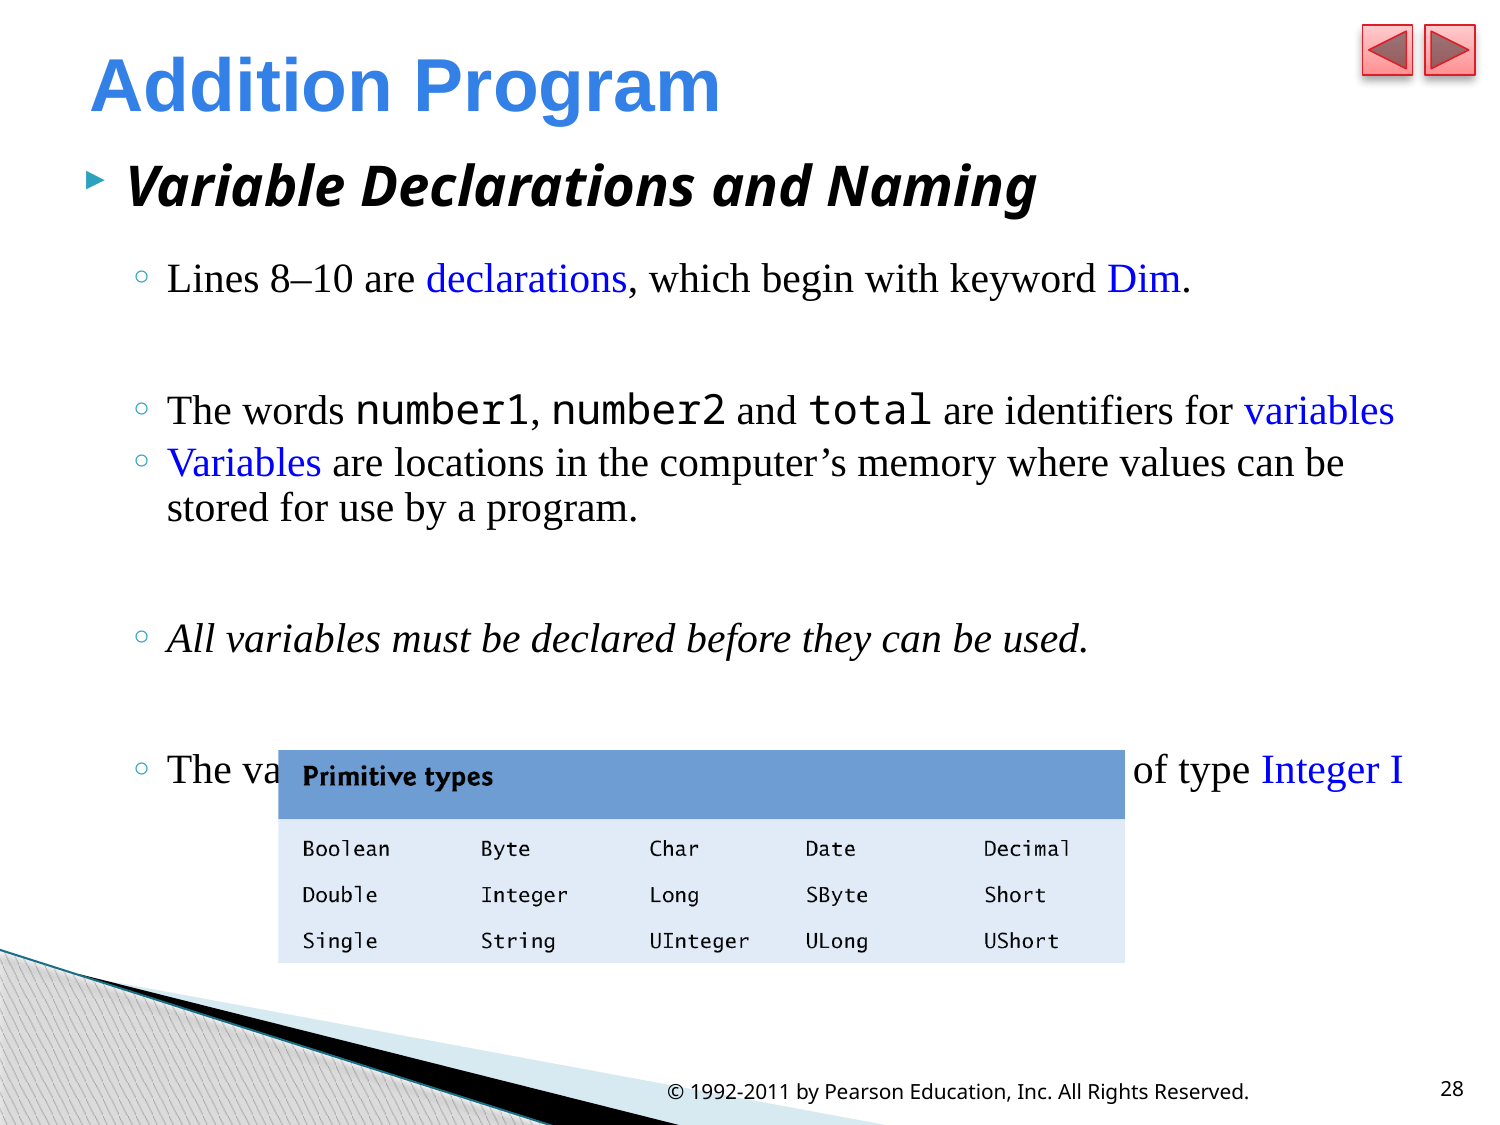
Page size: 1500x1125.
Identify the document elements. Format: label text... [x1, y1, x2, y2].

list Variable Declarations and Naming Lines 8–10 are declarations, which begin with keyword Dim. The words number1, number2 and total are identifiers for variables Variables are locations in the computer’s memory where values can be stored for use by a program. All variables must be declared before they can be used. The variables number1, number2 and total are data of type Integer I [49, 149, 1426, 893]
picture [274, 749, 1126, 963]
footer © 1992-2011 by Pearson Education, Inc. All Rights Reserved. [612, 1051, 1305, 1112]
slide_number 28 [1418, 1051, 1479, 1112]
title Addition Program [75, 0, 1425, 149]
